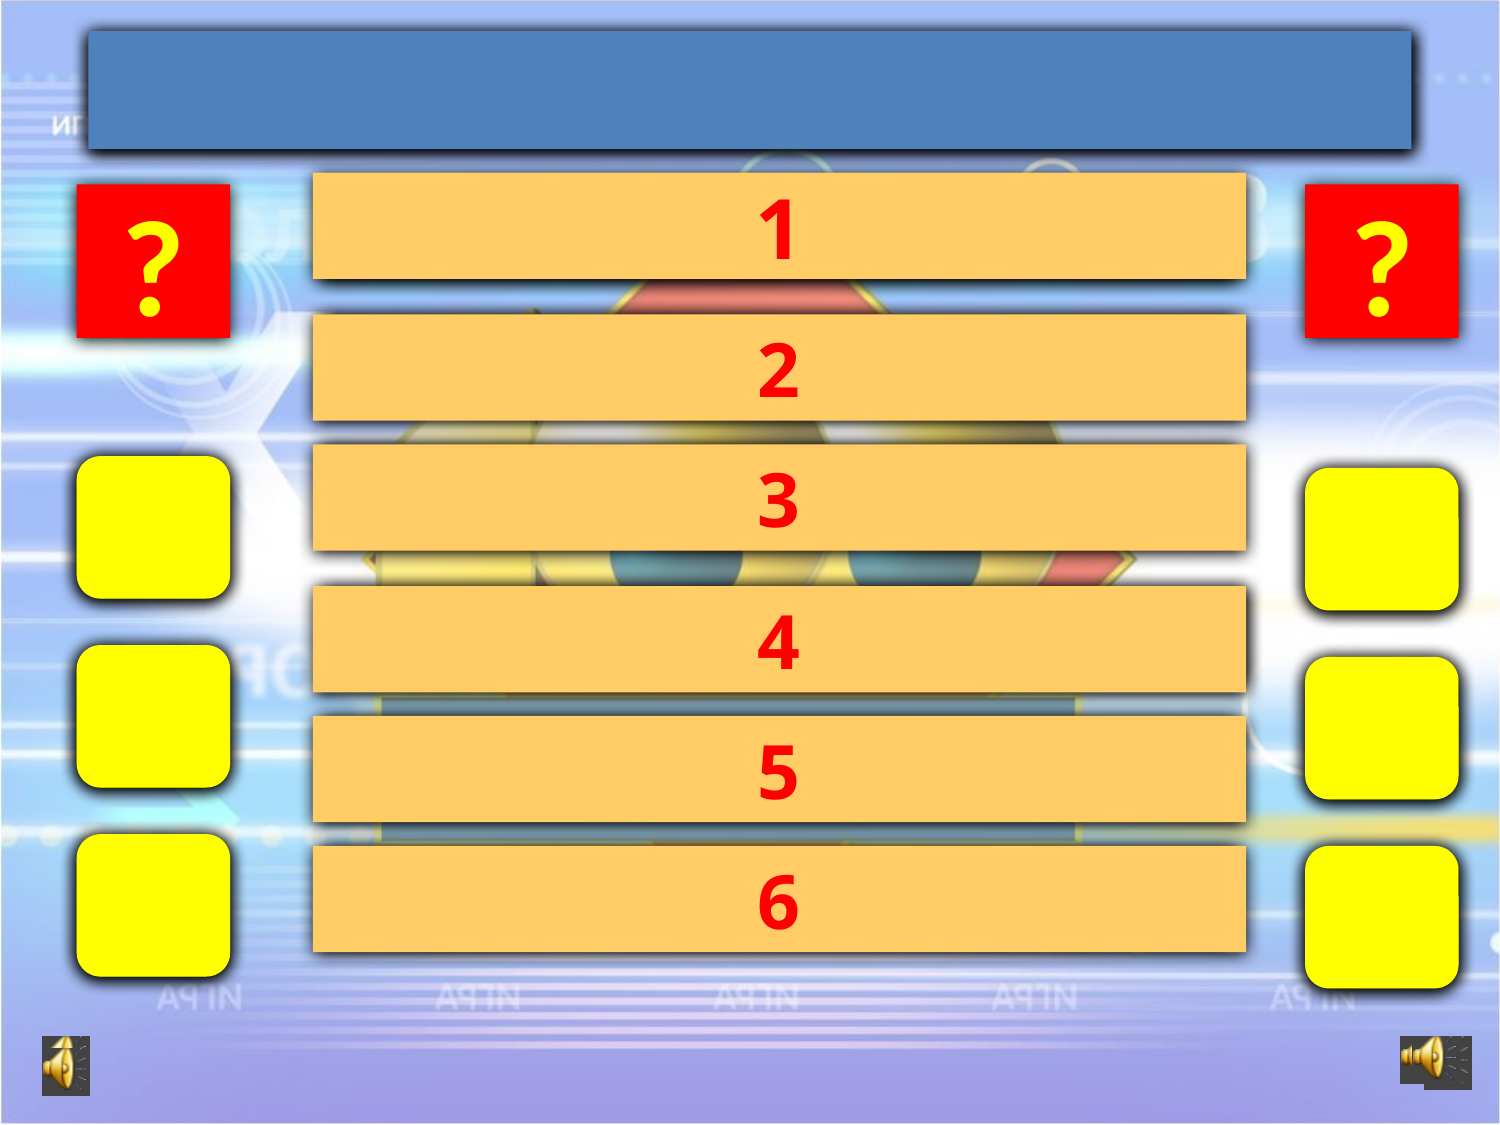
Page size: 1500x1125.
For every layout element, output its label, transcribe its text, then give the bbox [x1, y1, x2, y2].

text_box ? [1303, 182, 1461, 340]
text_box 1 [311, 171, 1248, 281]
text_box 6 [311, 844, 1248, 954]
text_box 5 [311, 714, 1248, 824]
picture [1399, 1034, 1474, 1092]
text_box 4 [311, 584, 1248, 694]
text_box ? [75, 182, 232, 340]
picture [41, 1034, 92, 1098]
text_box [86, 29, 1413, 151]
text_box [74, 832, 233, 979]
text_box 3 [311, 442, 1248, 553]
text_box [74, 643, 233, 790]
text_box 2 [311, 312, 1248, 423]
text_box [1303, 654, 1461, 802]
text_box [74, 454, 233, 601]
text_box [1303, 465, 1461, 613]
text_box [1303, 843, 1461, 991]
